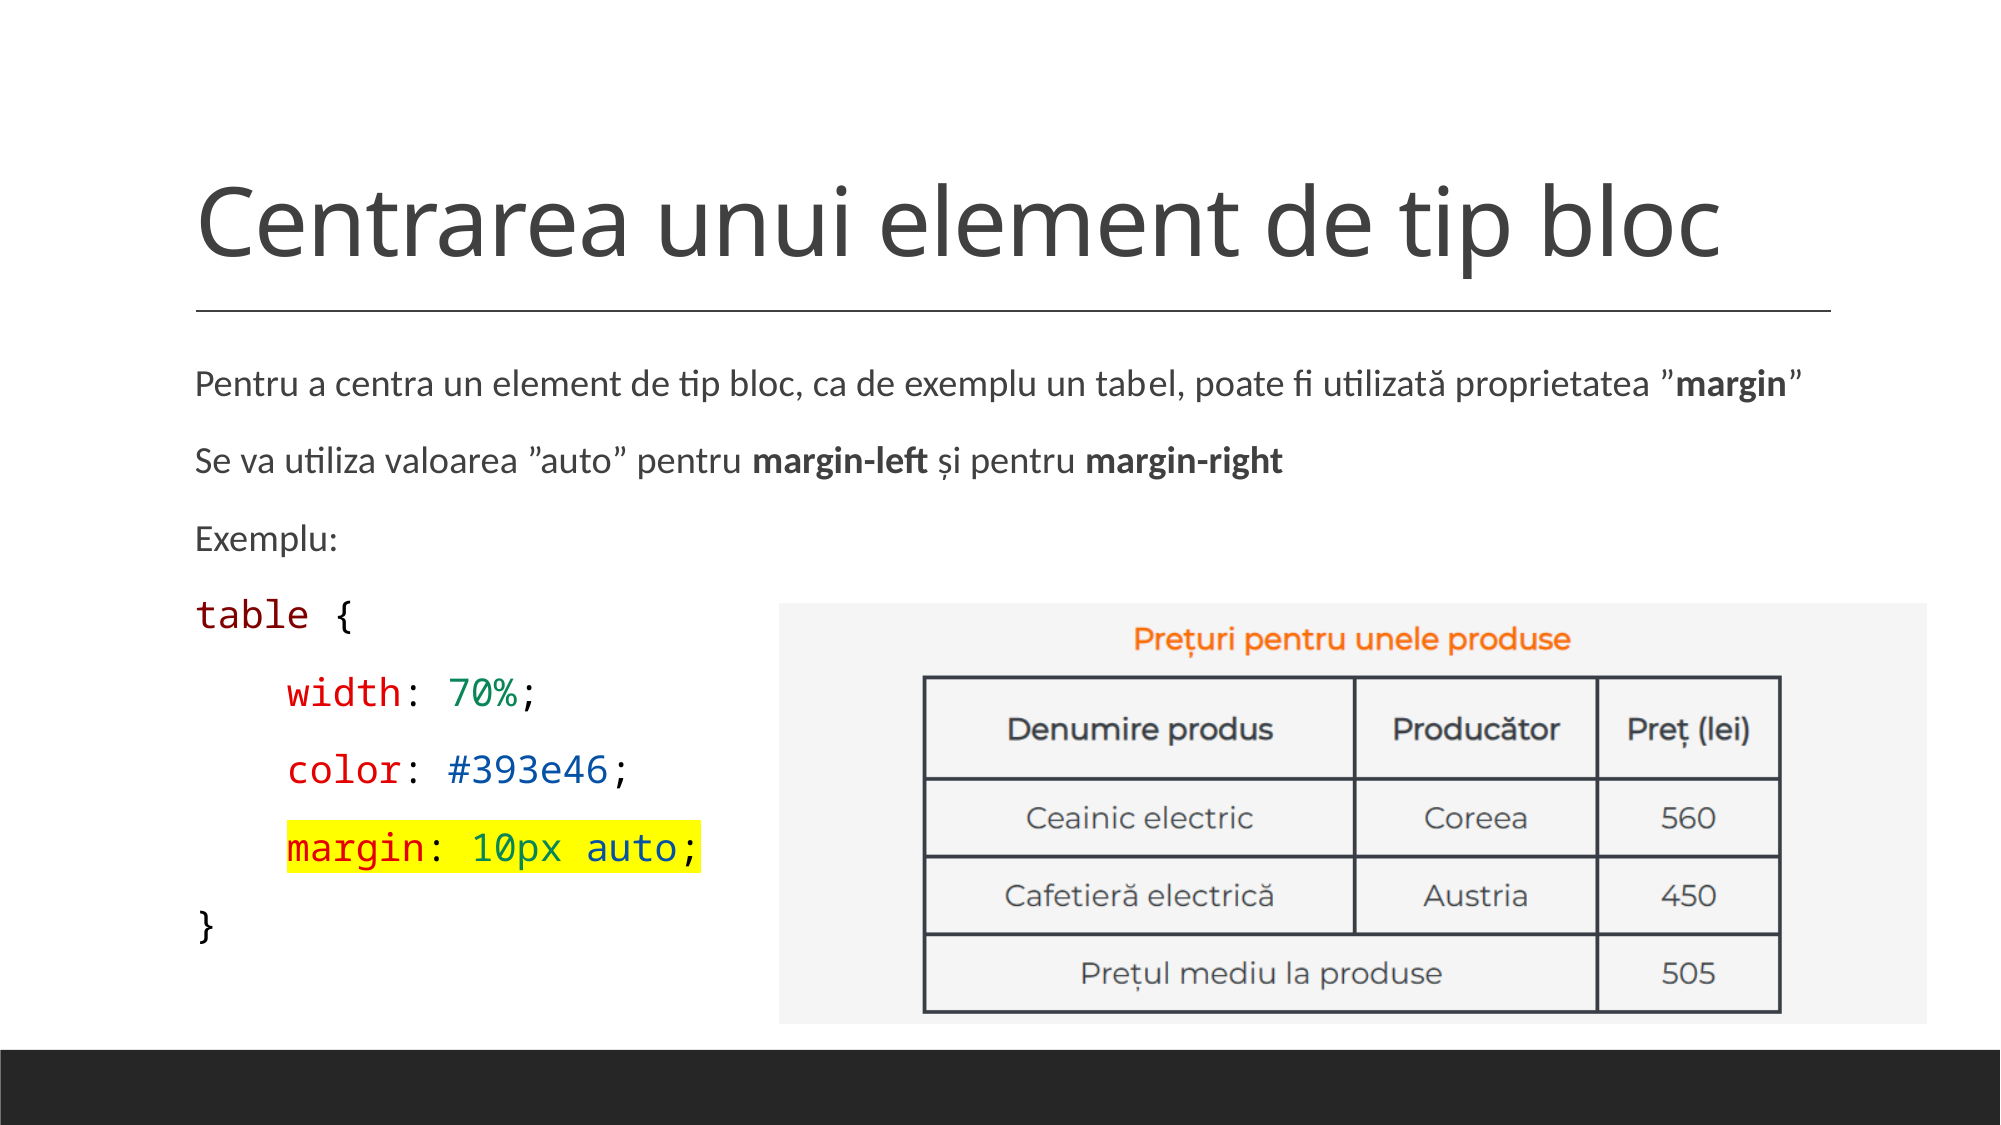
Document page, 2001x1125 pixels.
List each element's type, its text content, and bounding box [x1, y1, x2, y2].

picture [778, 603, 1928, 1025]
title Centrarea unui element de tip bloc [180, 47, 1830, 285]
list Pentru a centra un element de tip bloc, ca de exemplu un tabel, poate fi utilizată proprietatea ”margin” Se va utiliza valoarea ”auto” pentru margin-left și pentru margin-right Exemplu: table { width: 70%; color: #393e46; margin: 10px auto; } [180, 345, 1830, 963]
